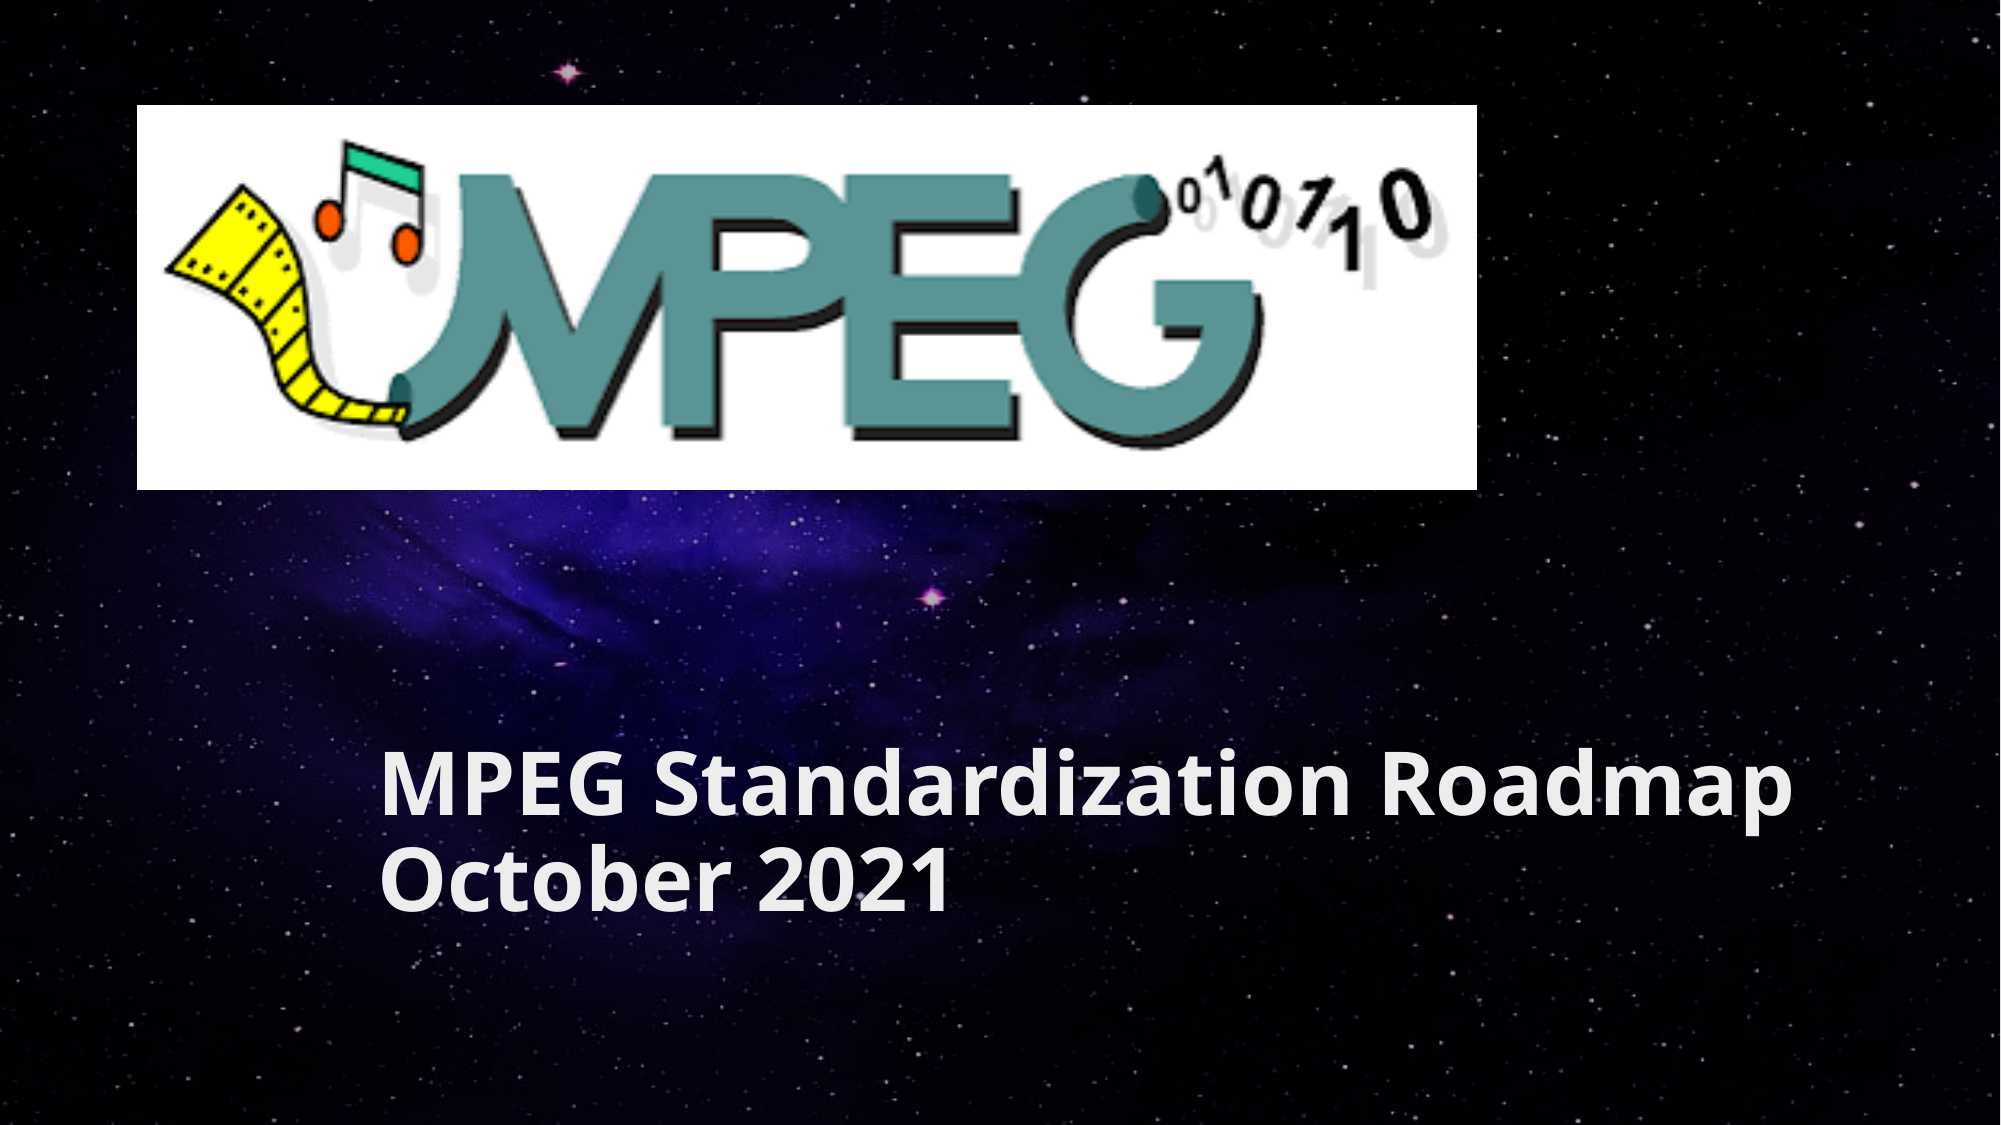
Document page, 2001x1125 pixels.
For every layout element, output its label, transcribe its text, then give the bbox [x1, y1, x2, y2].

picture [0, 0, 2001, 1125]
text_box MPEG Standardization Roadmap October 2021 [362, 732, 1863, 1002]
